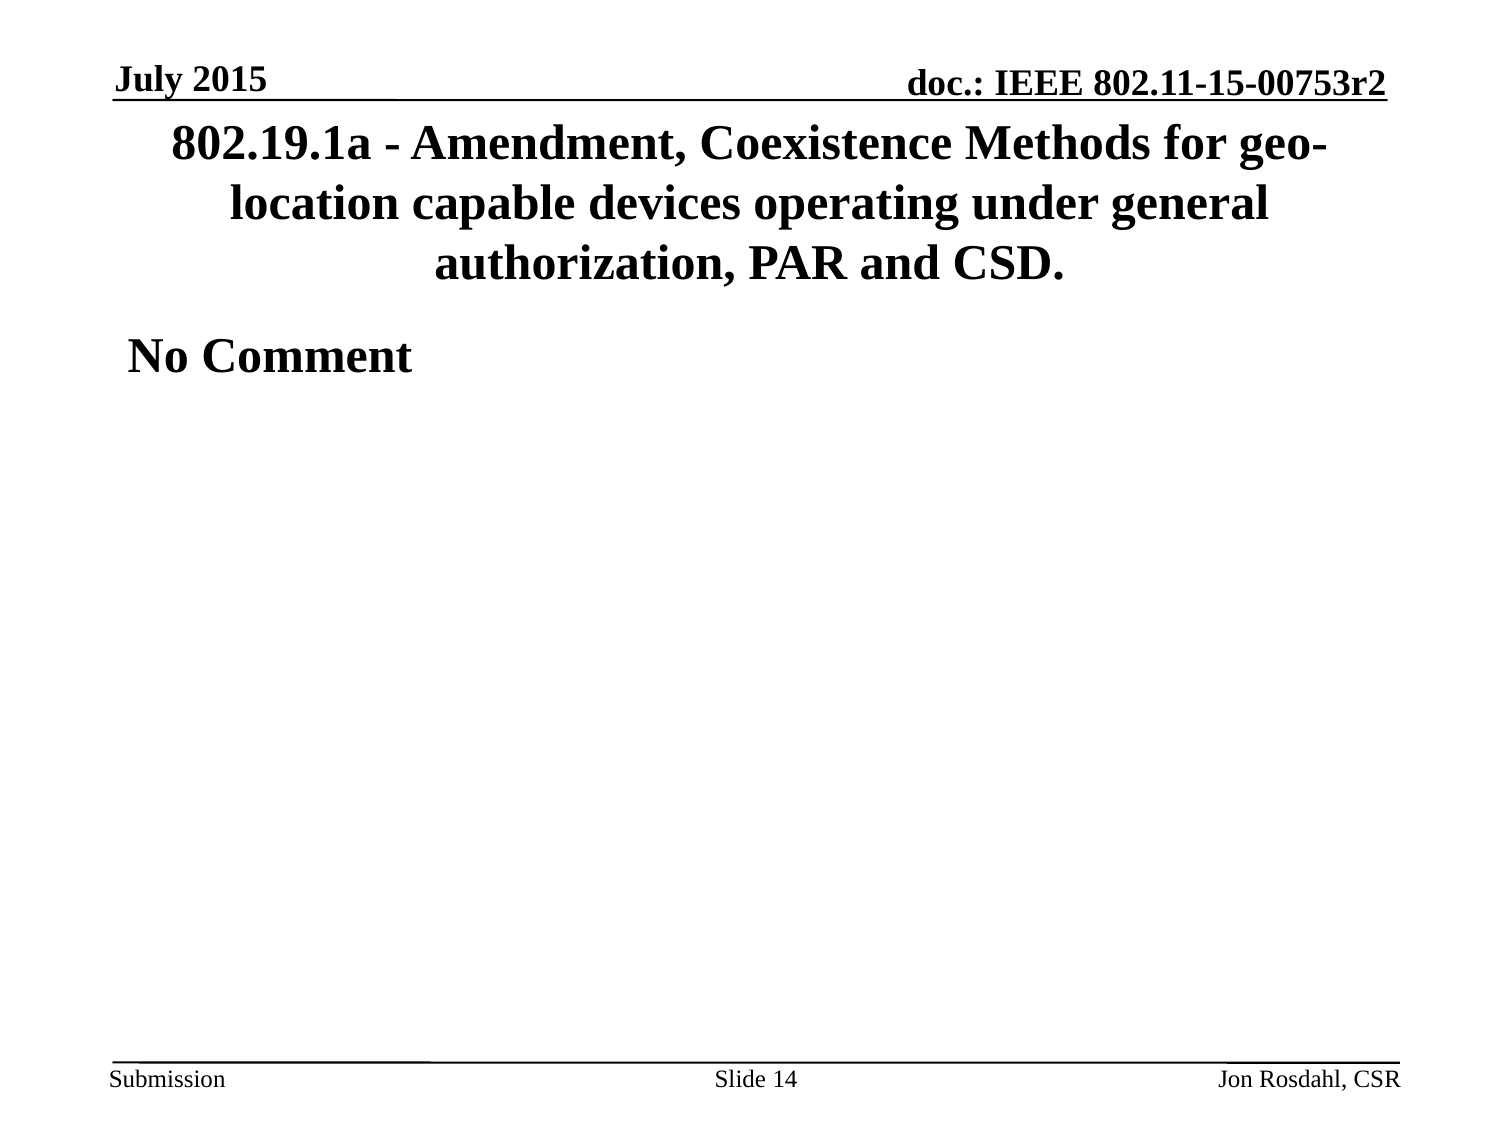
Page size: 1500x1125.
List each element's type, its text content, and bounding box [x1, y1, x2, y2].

list No Comment [112, 314, 1388, 1000]
slide_number Slide 14 [712, 1061, 800, 1123]
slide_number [114, 54, 423, 100]
title 802.19.1a - Amendment, Coexistence Methods for geo-location capable devices operating under general authorization, PAR and CSD. [112, 112, 1388, 288]
footer Jon Rosdahl, CSR [878, 1061, 1402, 1093]
